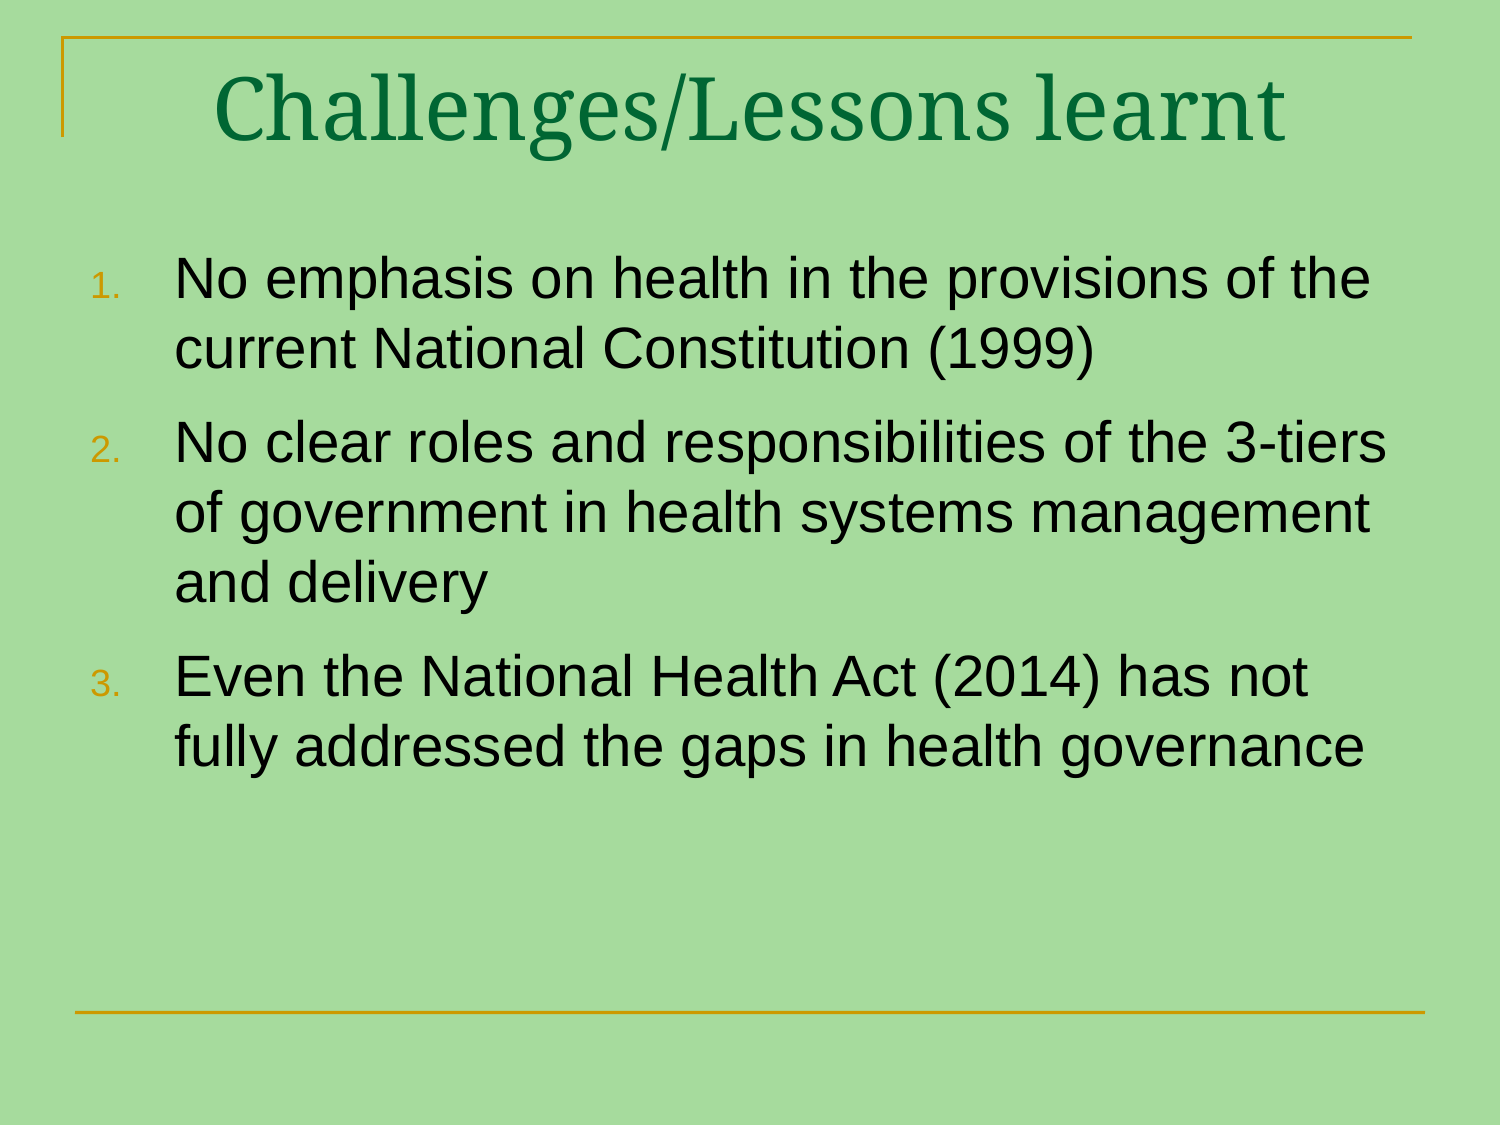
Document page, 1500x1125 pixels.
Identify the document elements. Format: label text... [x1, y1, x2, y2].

list No emphasis on health in the provisions of the current National Constitution (1999) No clear roles and responsibilities of the 3-tiers of government in health systems management and delivery Even the National Health Act (2014) has not fully addressed the gaps in health governance [75, 232, 1425, 1006]
title Challenges/Lessons learnt [75, 45, 1425, 232]
